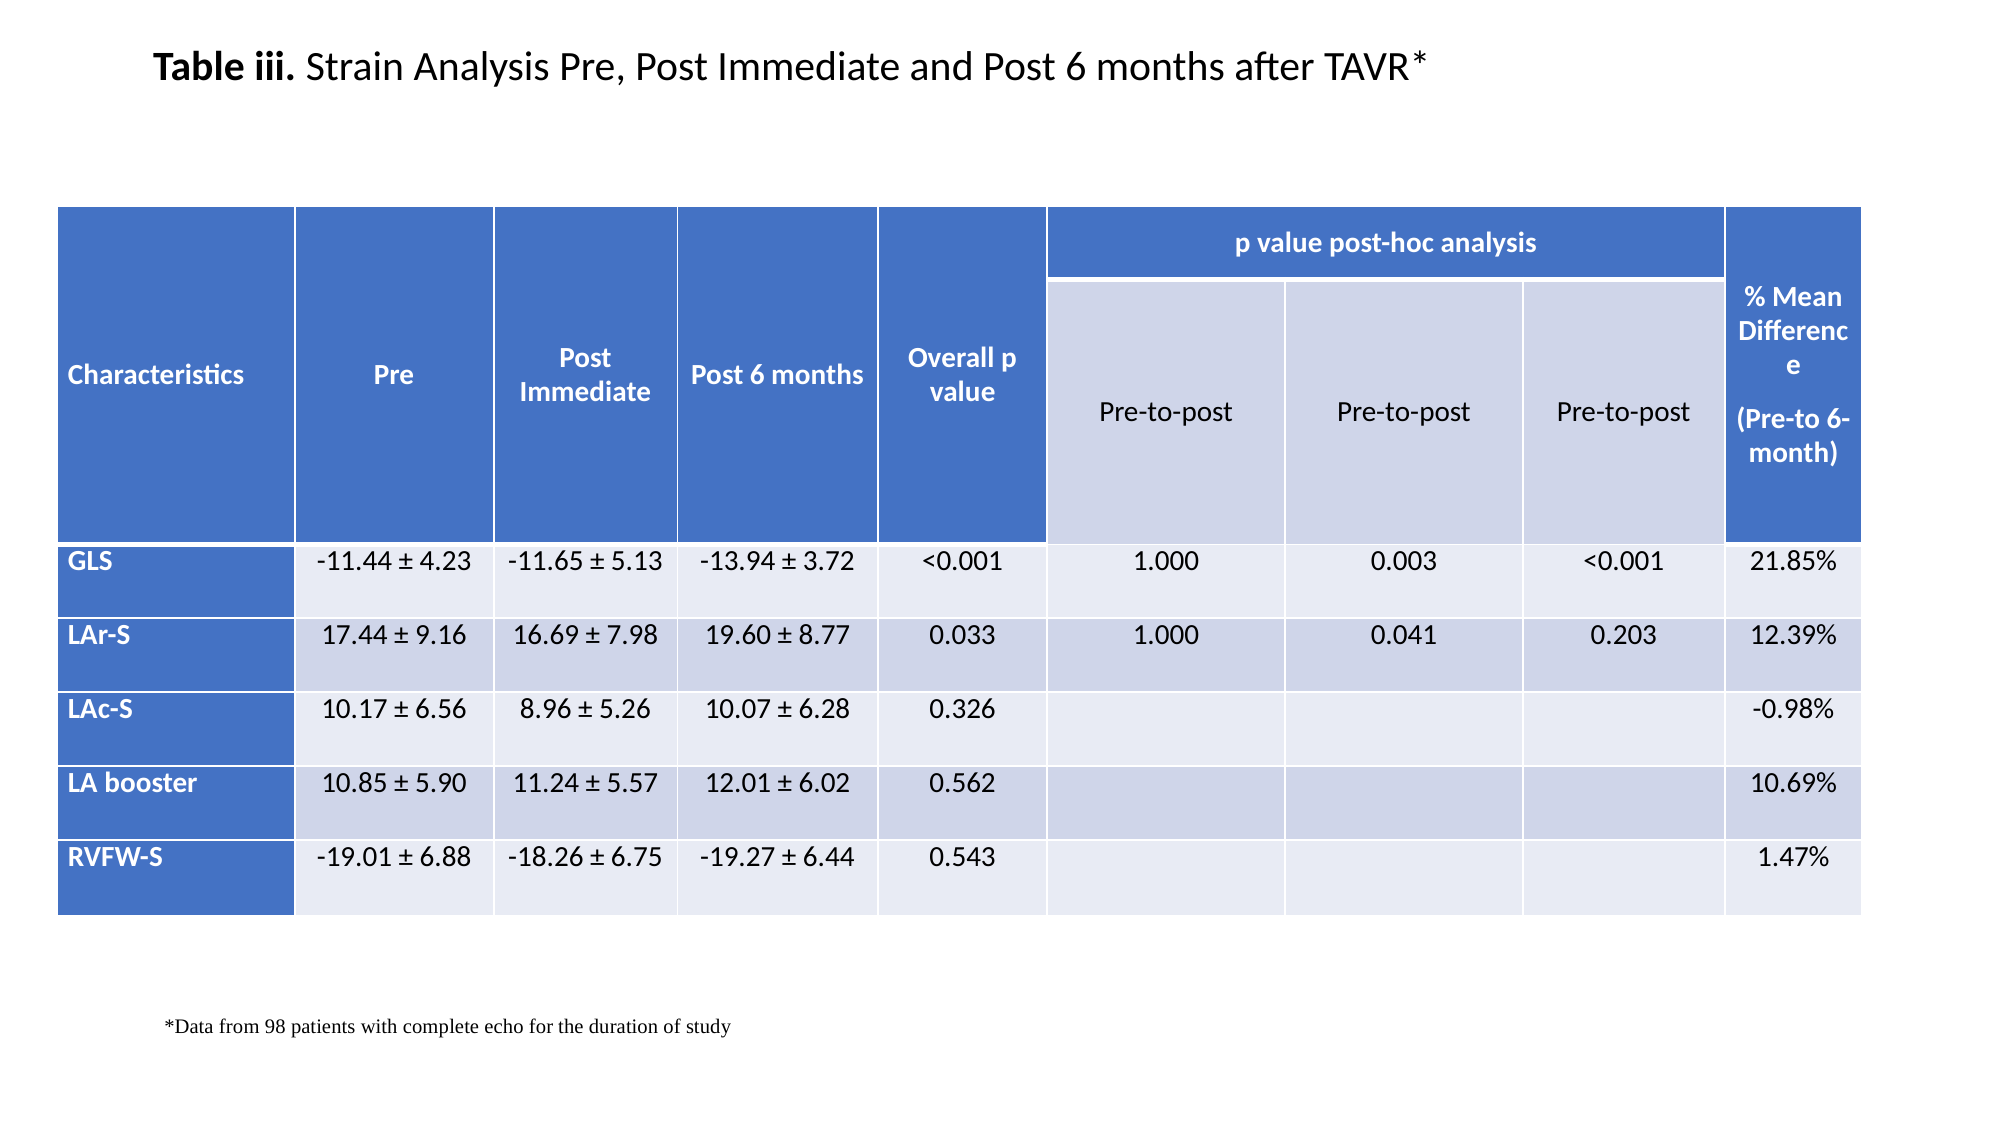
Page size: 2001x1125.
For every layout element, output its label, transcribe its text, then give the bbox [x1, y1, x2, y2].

picture [164, 1014, 1105, 1063]
table_cell [1524, 841, 1724, 915]
table_cell RVFW-S [58, 841, 294, 915]
table_cell 11.24 ± 5.57 [495, 767, 677, 839]
table_cell <0.001 [879, 547, 1046, 617]
table_cell 0.326 [879, 693, 1046, 765]
table_cell [1286, 693, 1522, 765]
table_cell LA booster [58, 767, 294, 839]
table_cell Pre-to-post [1286, 282, 1522, 544]
table_header Pre [296, 249, 493, 542]
table_cell 16.69 ± 7.98 [495, 619, 677, 691]
table_cell 17.44 ± 9.16 [296, 619, 493, 691]
table_cell 0.543 [879, 841, 1046, 915]
table_cell 0.203 [1524, 619, 1724, 691]
table_header Overall p value [879, 249, 1046, 542]
table_cell 8.96 ± 5.26 [495, 693, 677, 765]
table_cell 0.033 [879, 619, 1046, 691]
table_cell -18.26 ± 6.75 [495, 841, 677, 915]
table_cell [1048, 693, 1284, 765]
table_header Characteristics [58, 249, 294, 542]
table_cell 12.39% [1726, 619, 1861, 691]
table_cell 21.85% [1726, 547, 1861, 617]
table_cell 10.17 ± 6.56 [296, 693, 493, 765]
table_cell 0.003 [1286, 545, 1522, 617]
table_cell <0.001 [1524, 545, 1724, 617]
table_header Post Immediate [495, 249, 677, 542]
table_cell [1286, 841, 1522, 915]
table_cell 12.01 ± 6.02 [678, 767, 877, 839]
table_cell GLS [58, 547, 294, 617]
table_cell -11.65 ± 5.13 [495, 547, 677, 617]
table_cell 0.041 [1286, 619, 1522, 691]
table_cell -0.98% [1726, 693, 1861, 765]
table_cell [1048, 841, 1284, 915]
table_header Post 6 months [678, 249, 877, 542]
table_cell Pre-to-post [1048, 282, 1284, 544]
table_header p value post-hoc analysis [1048, 207, 1724, 277]
table_cell 10.85 ± 5.90 [296, 767, 493, 839]
text_box Table iii. Strain Analysis Pre, Post Immediate and Post 6 months after TAVR* [3, 0, 1582, 249]
table_cell LAc-S [58, 693, 294, 765]
table_cell 19.60 ± 8.77 [678, 619, 877, 691]
table_cell LAr-S [58, 619, 294, 691]
table_cell -19.27 ± 6.44 [678, 841, 877, 915]
table_cell [1524, 693, 1724, 765]
table_cell 1.000 [1048, 545, 1284, 617]
table_cell [1048, 767, 1284, 839]
table_cell 0.562 [879, 767, 1046, 839]
table_cell Pre-to-post [1524, 282, 1724, 544]
table_cell -19.01 ± 6.88 [296, 841, 493, 915]
table_cell 10.69% [1726, 767, 1861, 839]
table_cell [1524, 767, 1724, 839]
table_cell 10.07 ± 6.28 [678, 693, 877, 765]
table_cell 1.000 [1048, 619, 1284, 691]
table_cell -11.44 ± 4.23 [296, 547, 493, 617]
table_cell [1286, 767, 1522, 839]
table_cell 1.47% [1726, 841, 1861, 915]
table_cell -13.94 ± 3.72 [678, 547, 877, 617]
table_header % Mean Difference (Pre-to 6-month) [1726, 207, 1861, 542]
